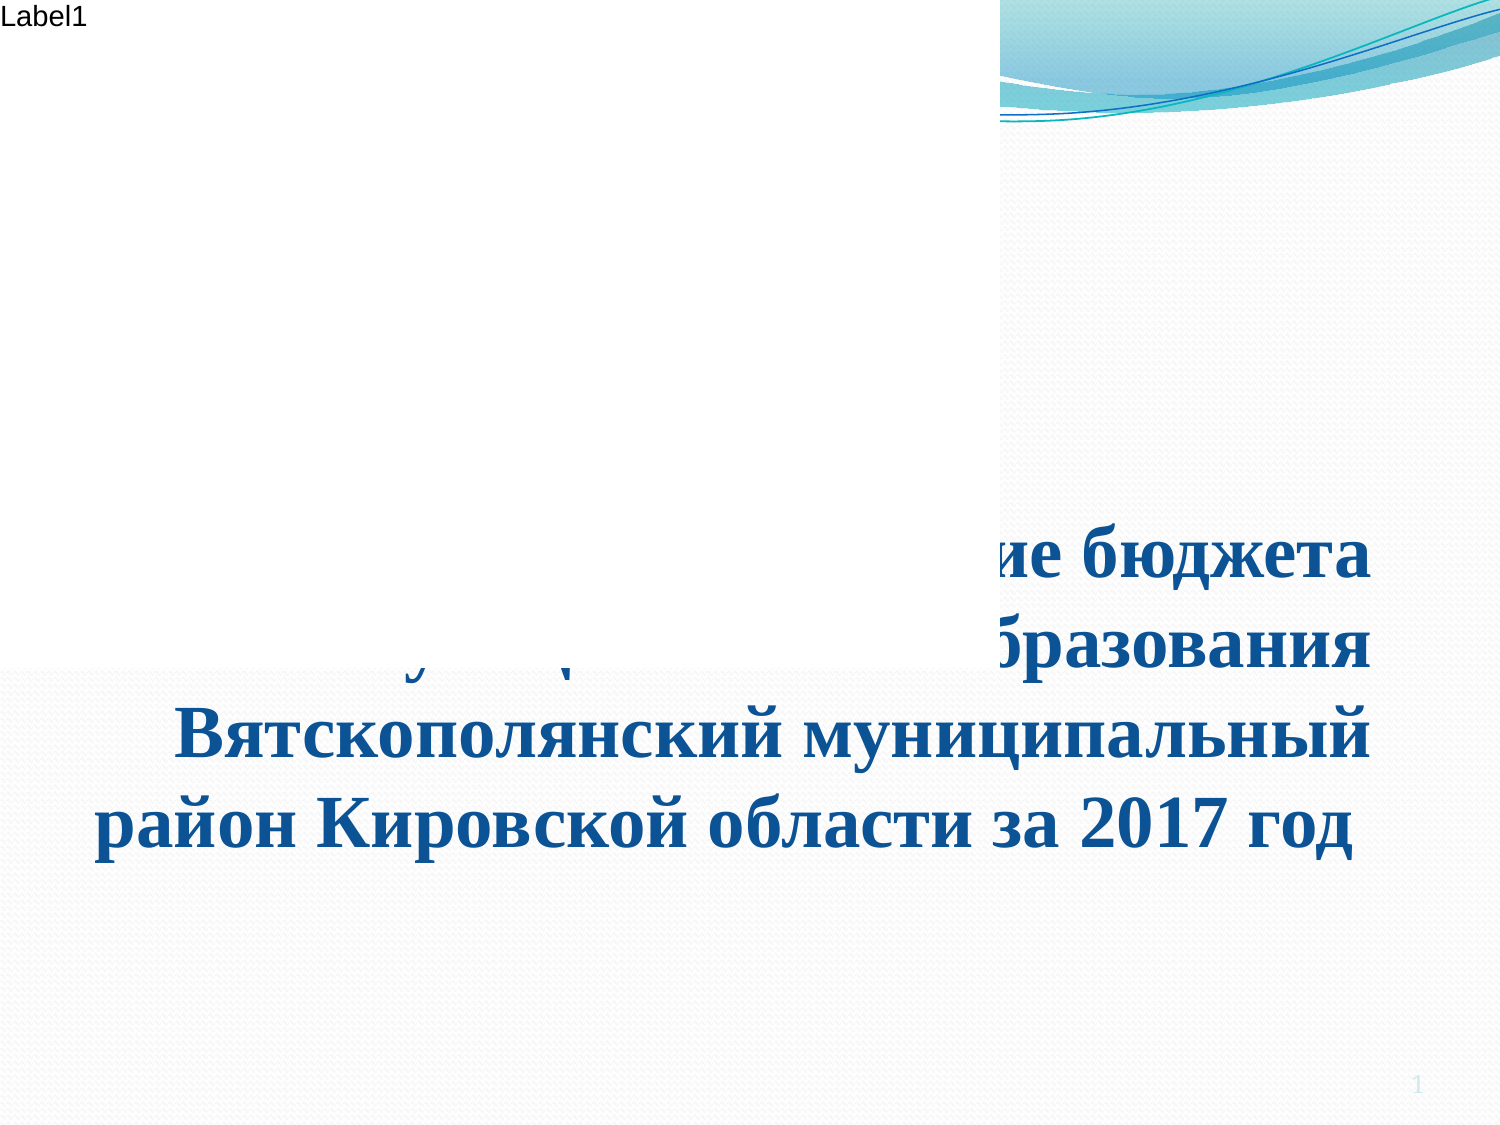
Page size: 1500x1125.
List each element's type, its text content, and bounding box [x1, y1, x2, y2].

title Исполнение бюджета муниципального образования Вятскополянский муниципальный район Кировской области за 2017 год [87, 125, 1376, 953]
slide_number 1 [1299, 1042, 1425, 1103]
